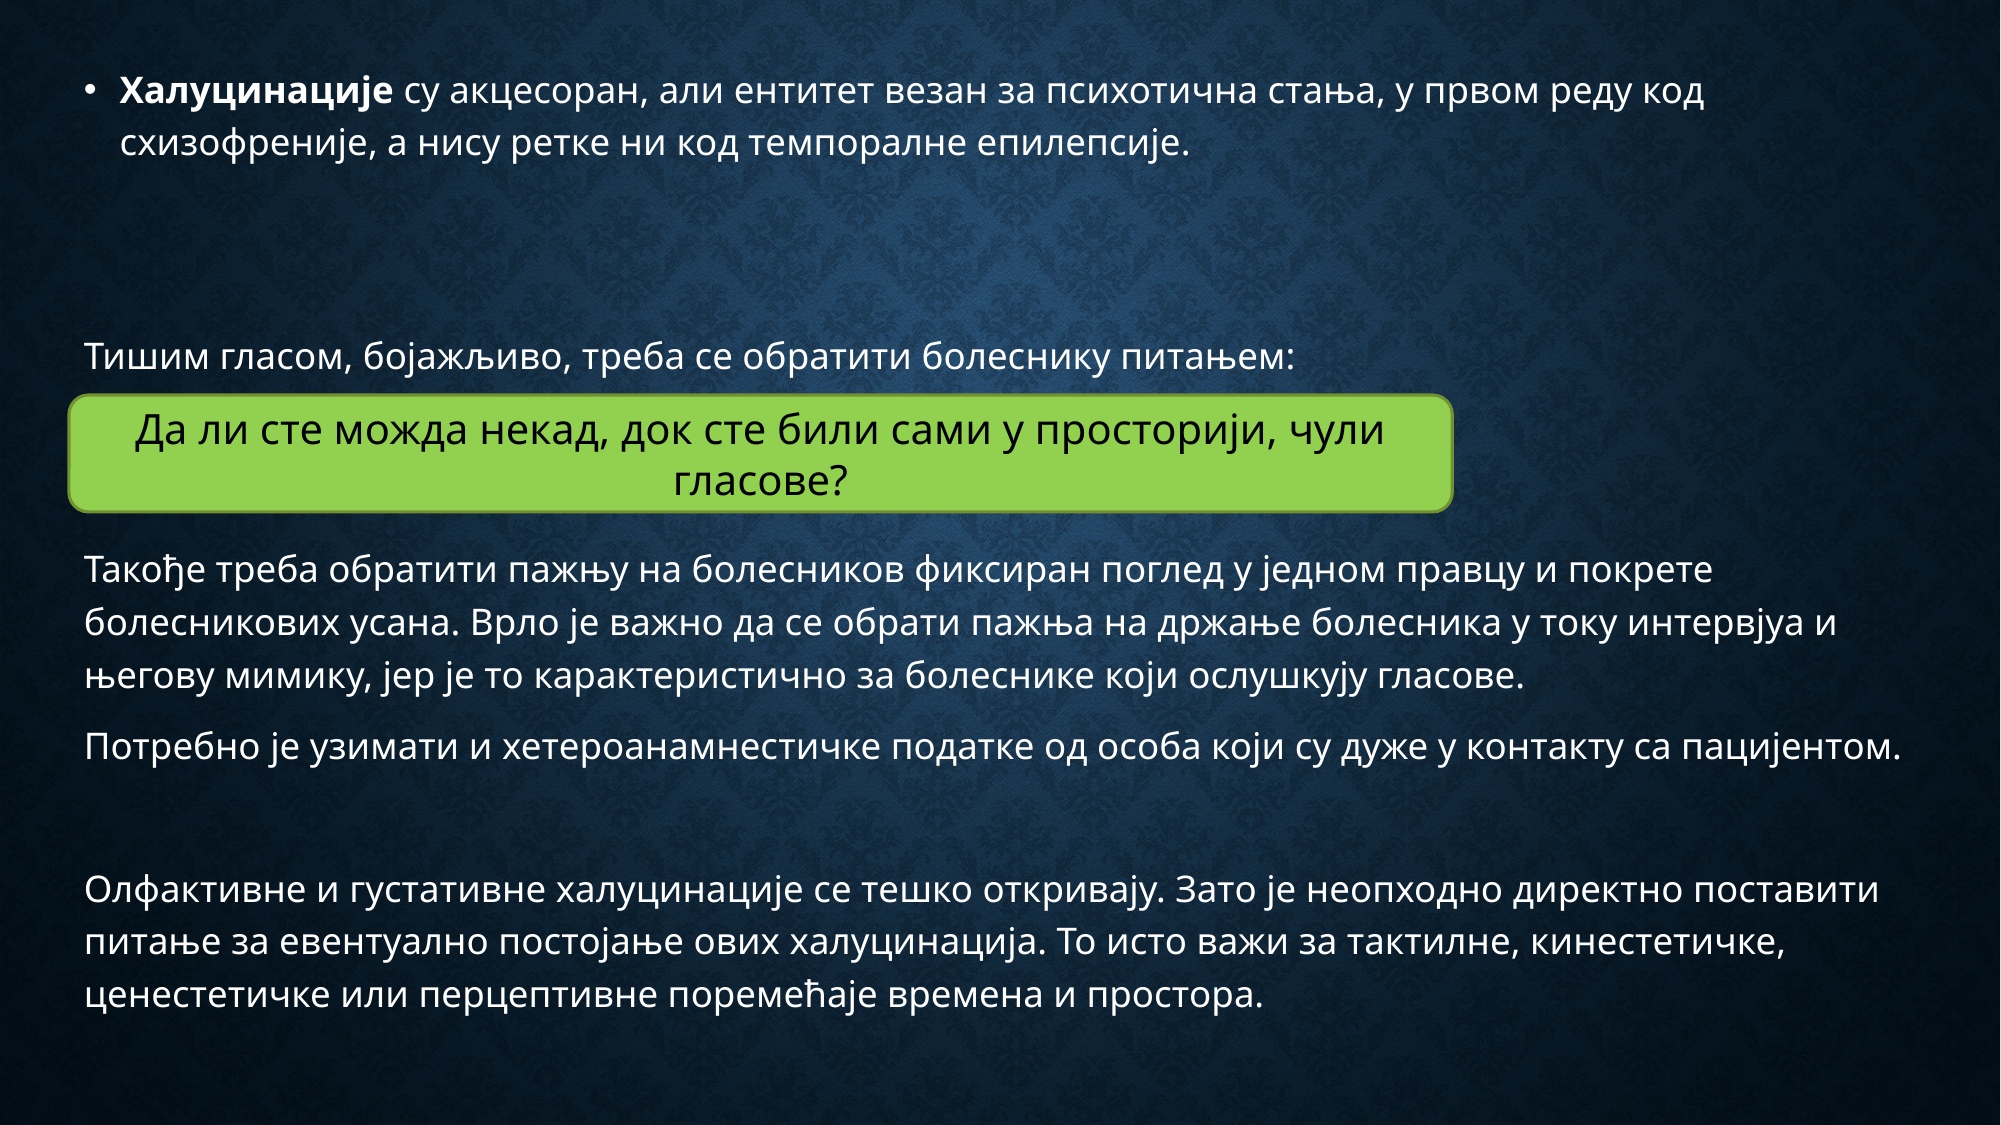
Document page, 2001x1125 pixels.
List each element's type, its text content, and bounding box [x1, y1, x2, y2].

text_box Да ли сте можда некад, док сте били сами у просторији, чули гласове? [67, 393, 1454, 514]
list Халуцинације су акцесоран, али ентитет везан за психотична стања, у првом реду код схизофреније, а нису ретке ни код темпоралне епилепсије. Тишим гласом, бојажљиво, треба се обратити болеснику питањем: Такође треба обратити пажњу на болесников фиксиран поглед у једном правцу и покрете болесникових усана. Врло је важно да се обрати пажња на држање болесника у току интервјуа и његову мимику, јер је то карактеристично за болеснике који ослушкују гласове. Потребно је узимати и хетероанамнестичке податке од особа који су дуже у контакту са пацијентом. Олфактивне и густативне халуцинације се тешко откривају. Зато је неопходно директно поставити питање за евентуално постојање ових халуцинација. То исто важи за тактилне, кинестетичке, ценестетичке или перцептивне поремећаје времена и простора. [69, 50, 1939, 1050]
